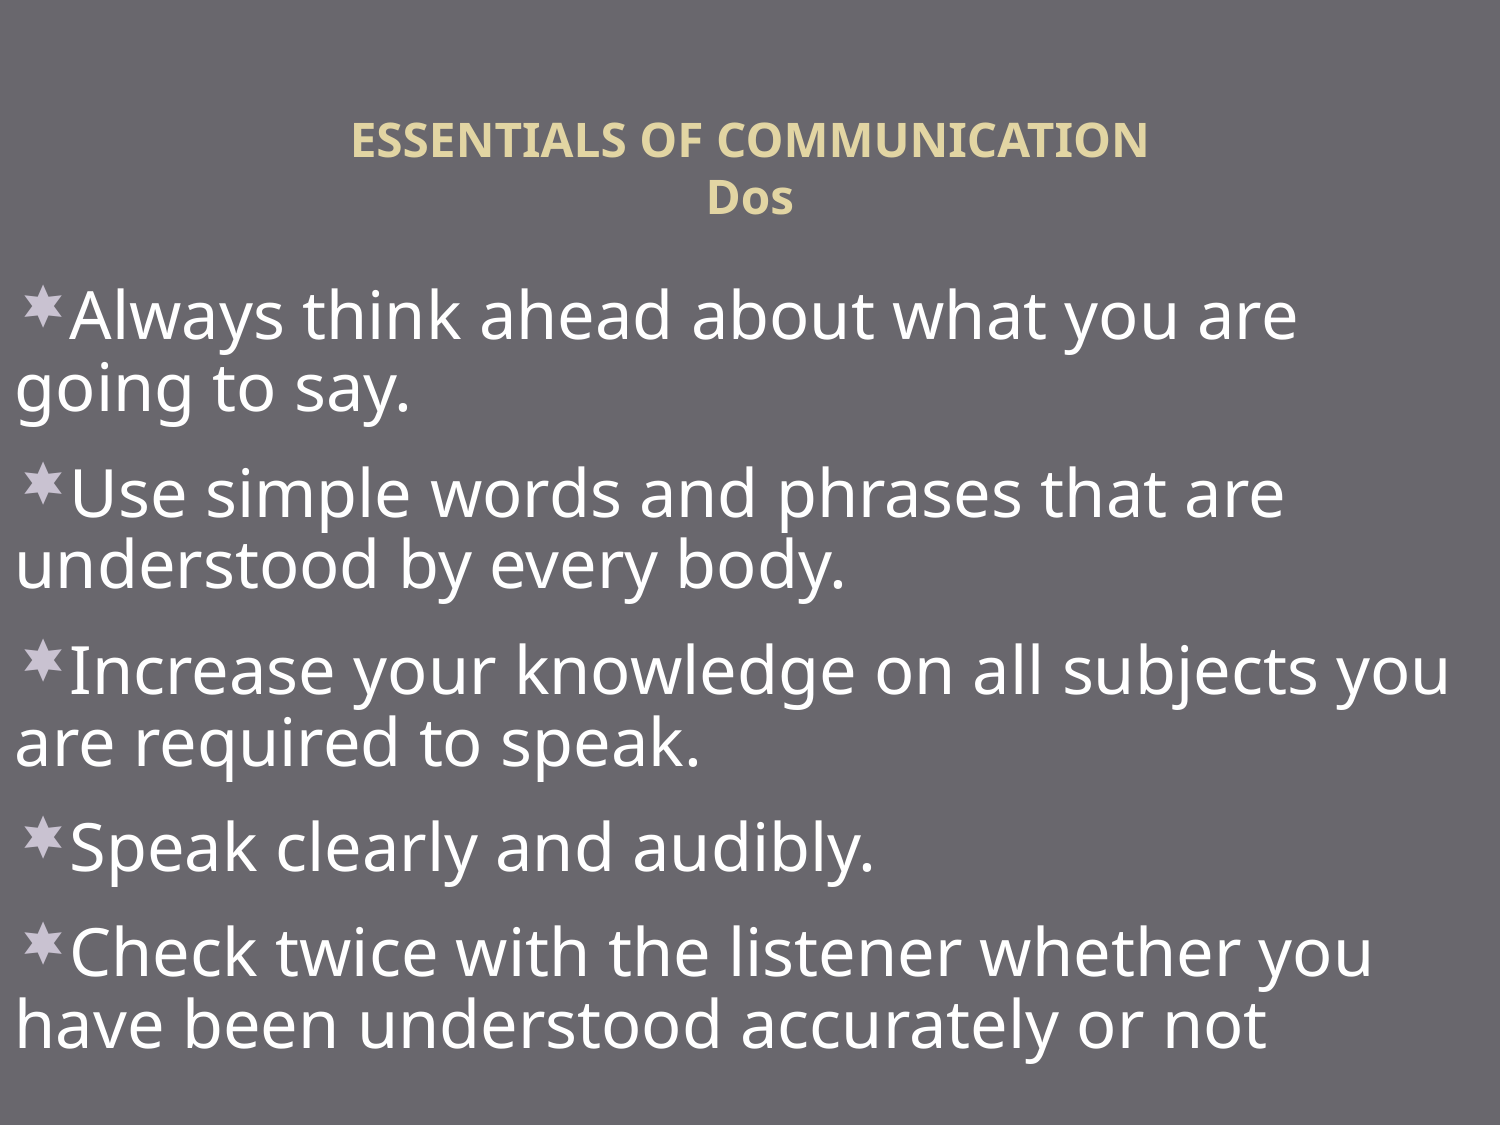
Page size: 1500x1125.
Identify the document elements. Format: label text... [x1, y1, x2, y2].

title ESSENTIALS OF COMMUNICATION Dos [0, 101, 1500, 290]
text_box Always think ahead about what you are going to say. Use simple words and phrases that are understood by every body. Increase your knowledge on all subjects you are required to speak. Speak clearly and audibly. Check twice with the listener whether you have been understood accurately or not [0, 290, 1500, 1125]
